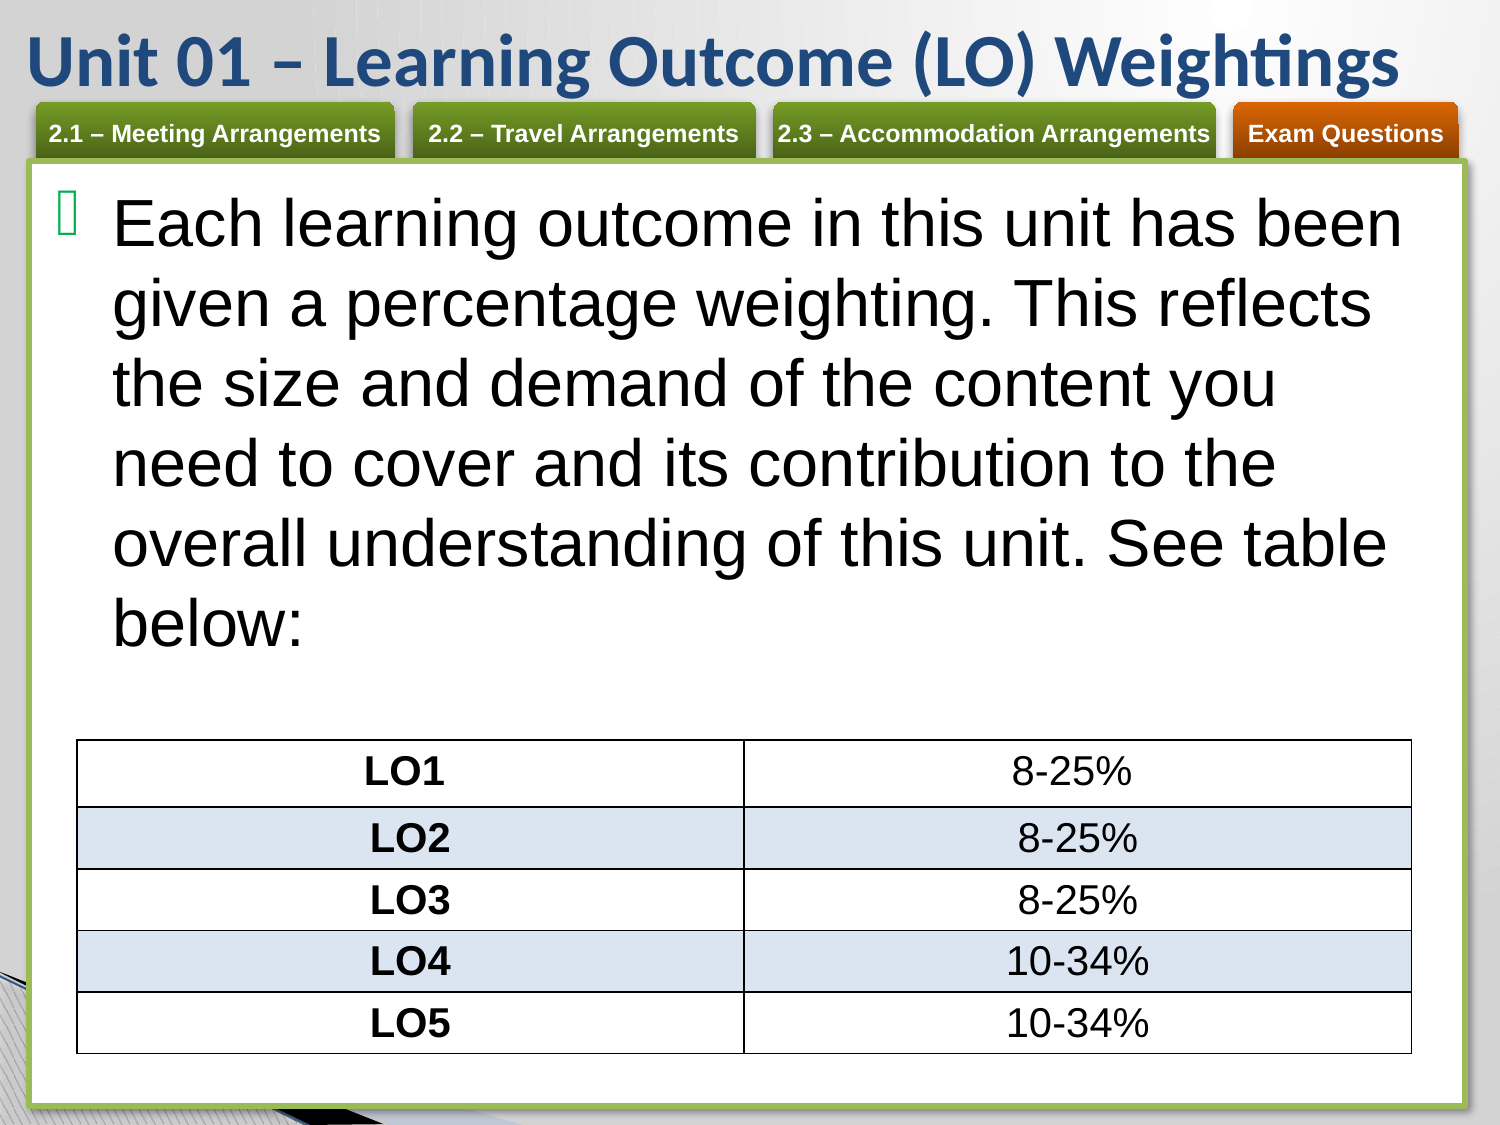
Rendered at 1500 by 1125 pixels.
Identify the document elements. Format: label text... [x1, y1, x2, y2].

table_header LO1 [78, 741, 743, 806]
table_cell 8-25% [745, 870, 1411, 930]
picture [281, 1114, 303, 1125]
table_cell LO5 [78, 993, 743, 1053]
table_cell 10-34% [745, 993, 1411, 1053]
table_header 8-25% [745, 741, 1411, 806]
title Unit 01 – Learning Outcome (LO) Weightings [11, 11, 1465, 102]
table_cell LO3 [78, 870, 743, 930]
table_cell LO4 [78, 931, 743, 991]
table_cell 8-25% [745, 808, 1411, 868]
table_cell 10-34% [745, 931, 1411, 991]
table_cell LO2 [78, 808, 743, 868]
text_box Each learning outcome in this unit has been given a percentage weighting. This reflects the size and demand of the content you need to cover and its contribution to the overall understanding of this unit. See table below: [41, 172, 1447, 668]
